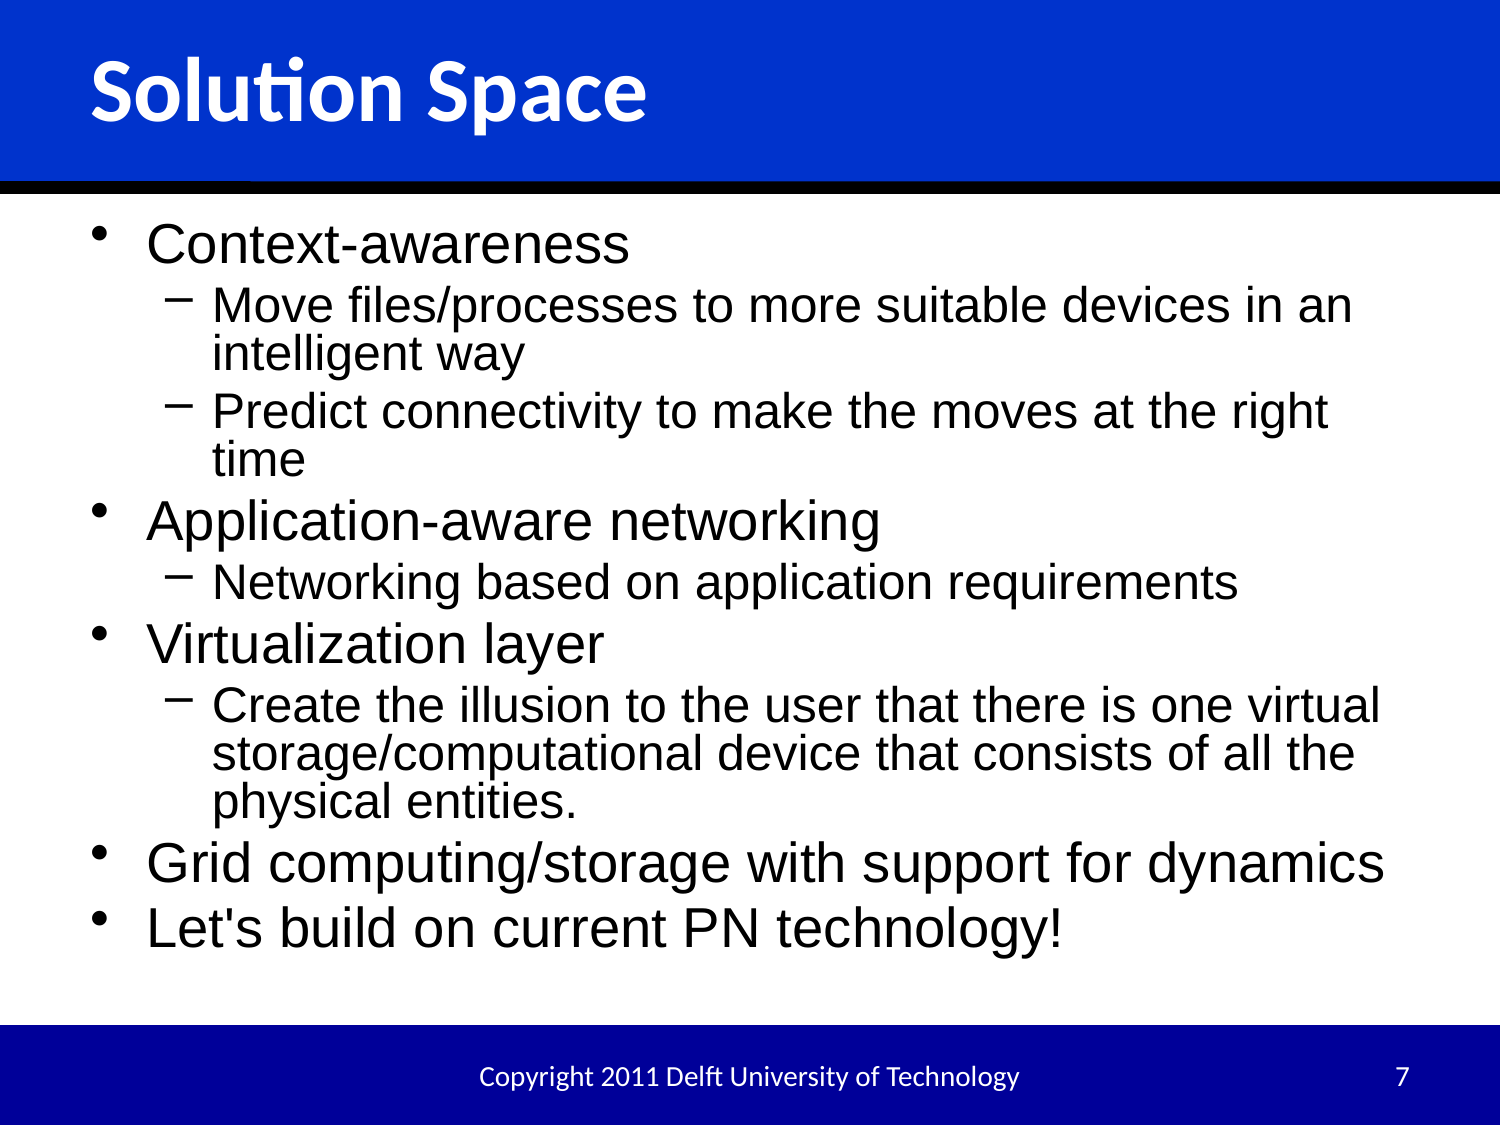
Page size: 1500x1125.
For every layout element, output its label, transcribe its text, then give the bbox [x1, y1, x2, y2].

footer Copyright 2011 Delft University of Technology [437, 1049, 1063, 1103]
title Solution Space [74, 24, 1426, 163]
slide_number 7 [1074, 1049, 1426, 1103]
list Context-awareness Move files/processes to more suitable devices in an intelligent way Predict connectivity to make the moves at the right time Application-aware networking Networking based on application requirements Virtualization layer Create the illusion to the user that there is one virtual storage/computational device that consists of all the physical entities. Grid computing/storage with support for dynamics Let's build on current PN technology! [74, 212, 1426, 1006]
